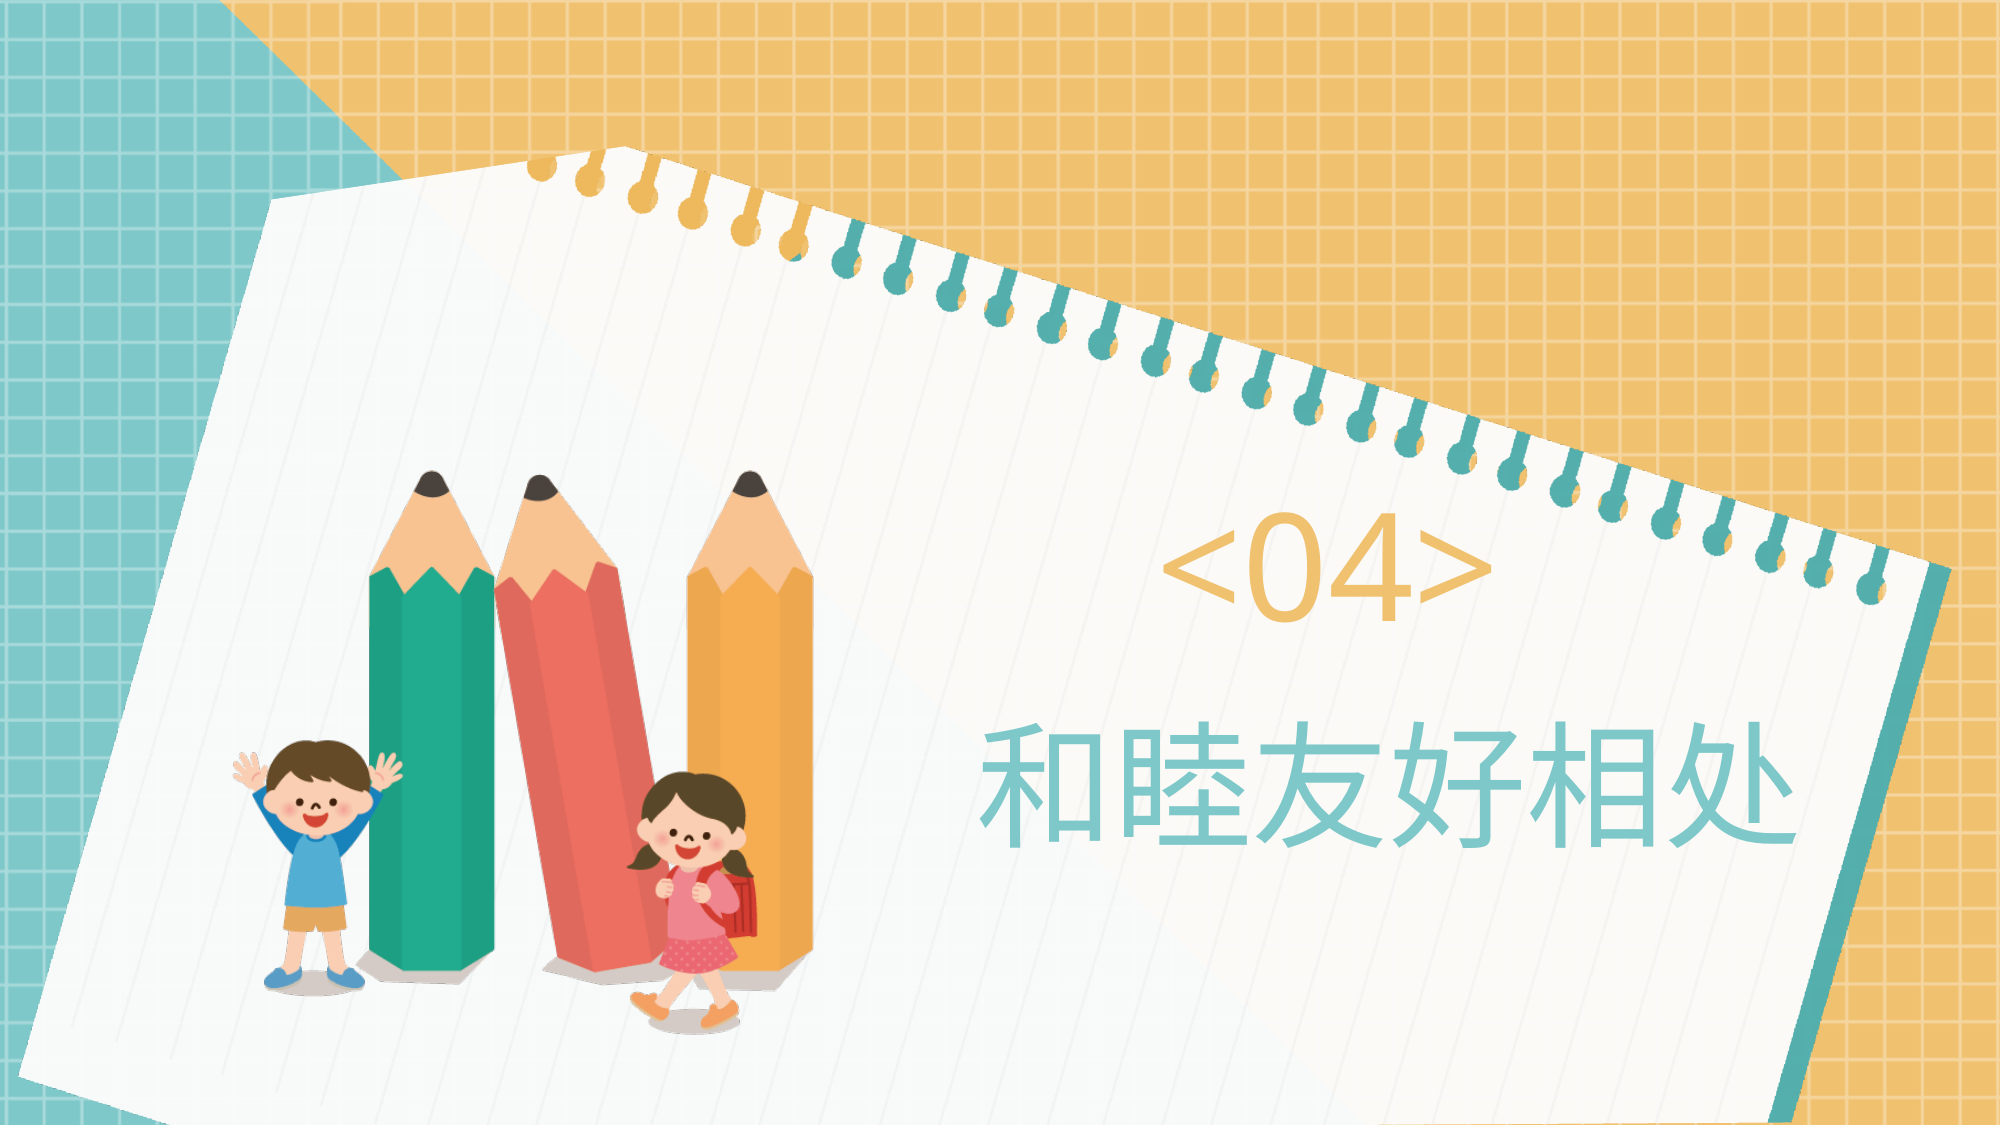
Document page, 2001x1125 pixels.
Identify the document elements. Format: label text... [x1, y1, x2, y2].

text_box 和睦友好相处 [961, 692, 1817, 873]
text_box <04> [1141, 463, 1637, 659]
picture [0, 0, 2000, 1125]
